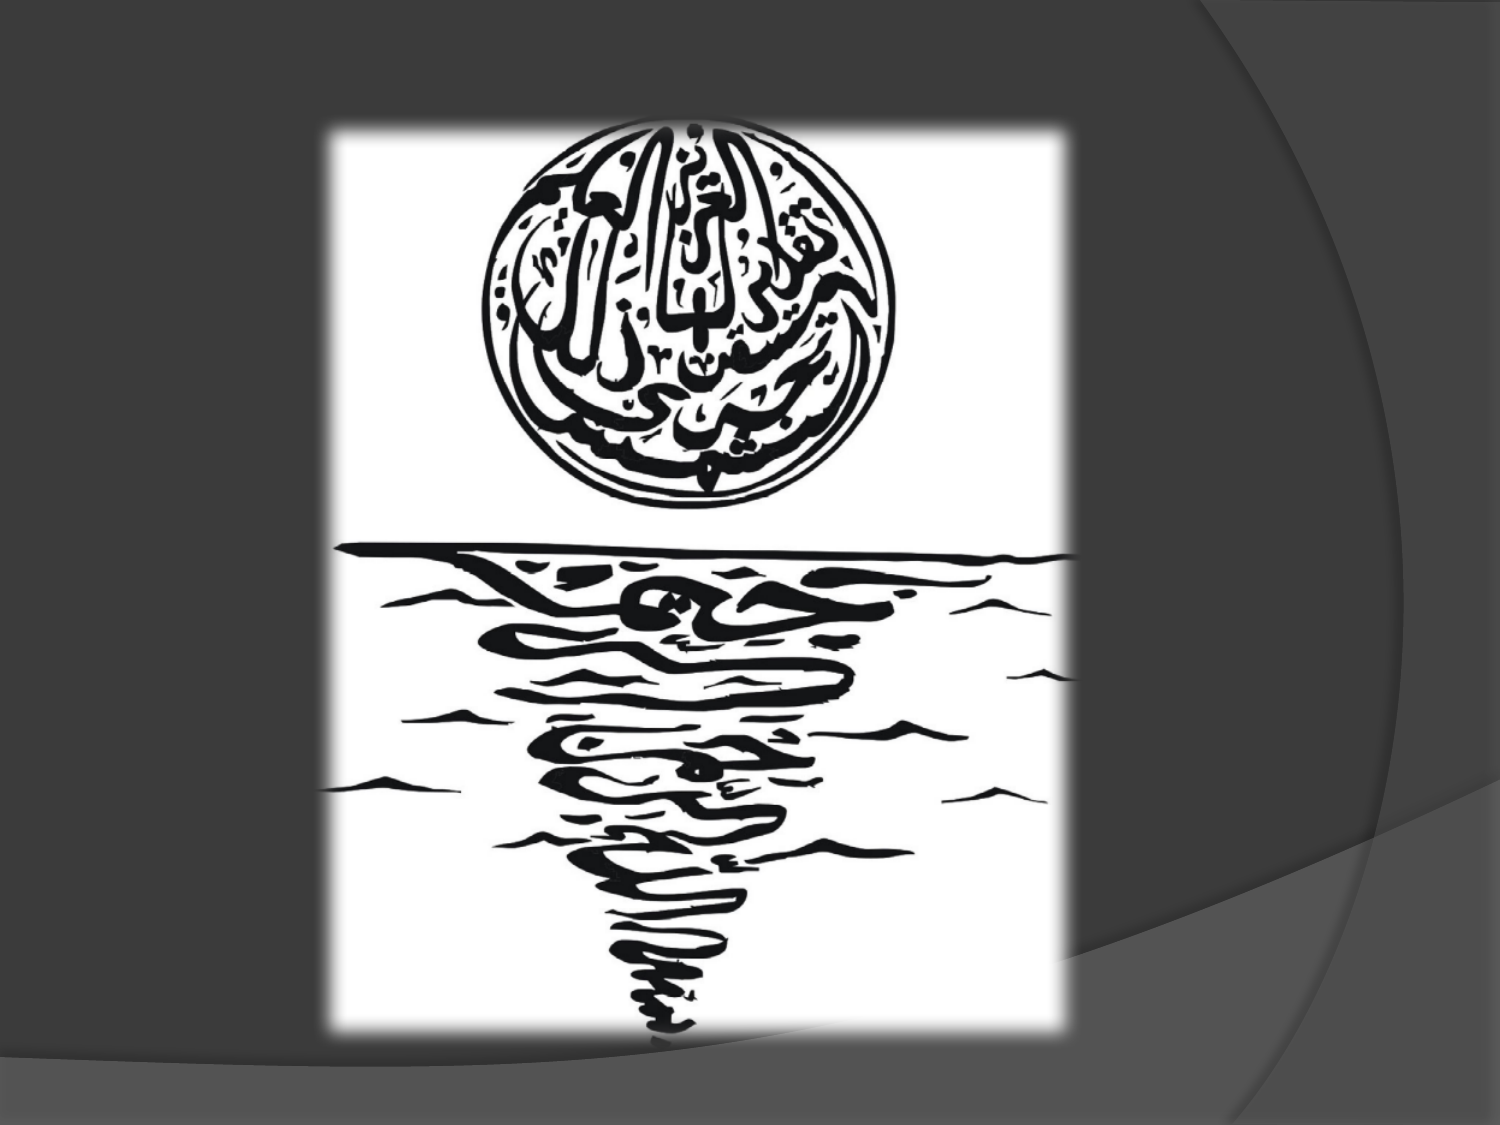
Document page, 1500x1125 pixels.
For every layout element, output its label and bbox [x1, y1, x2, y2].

picture [312, 113, 1083, 1050]
